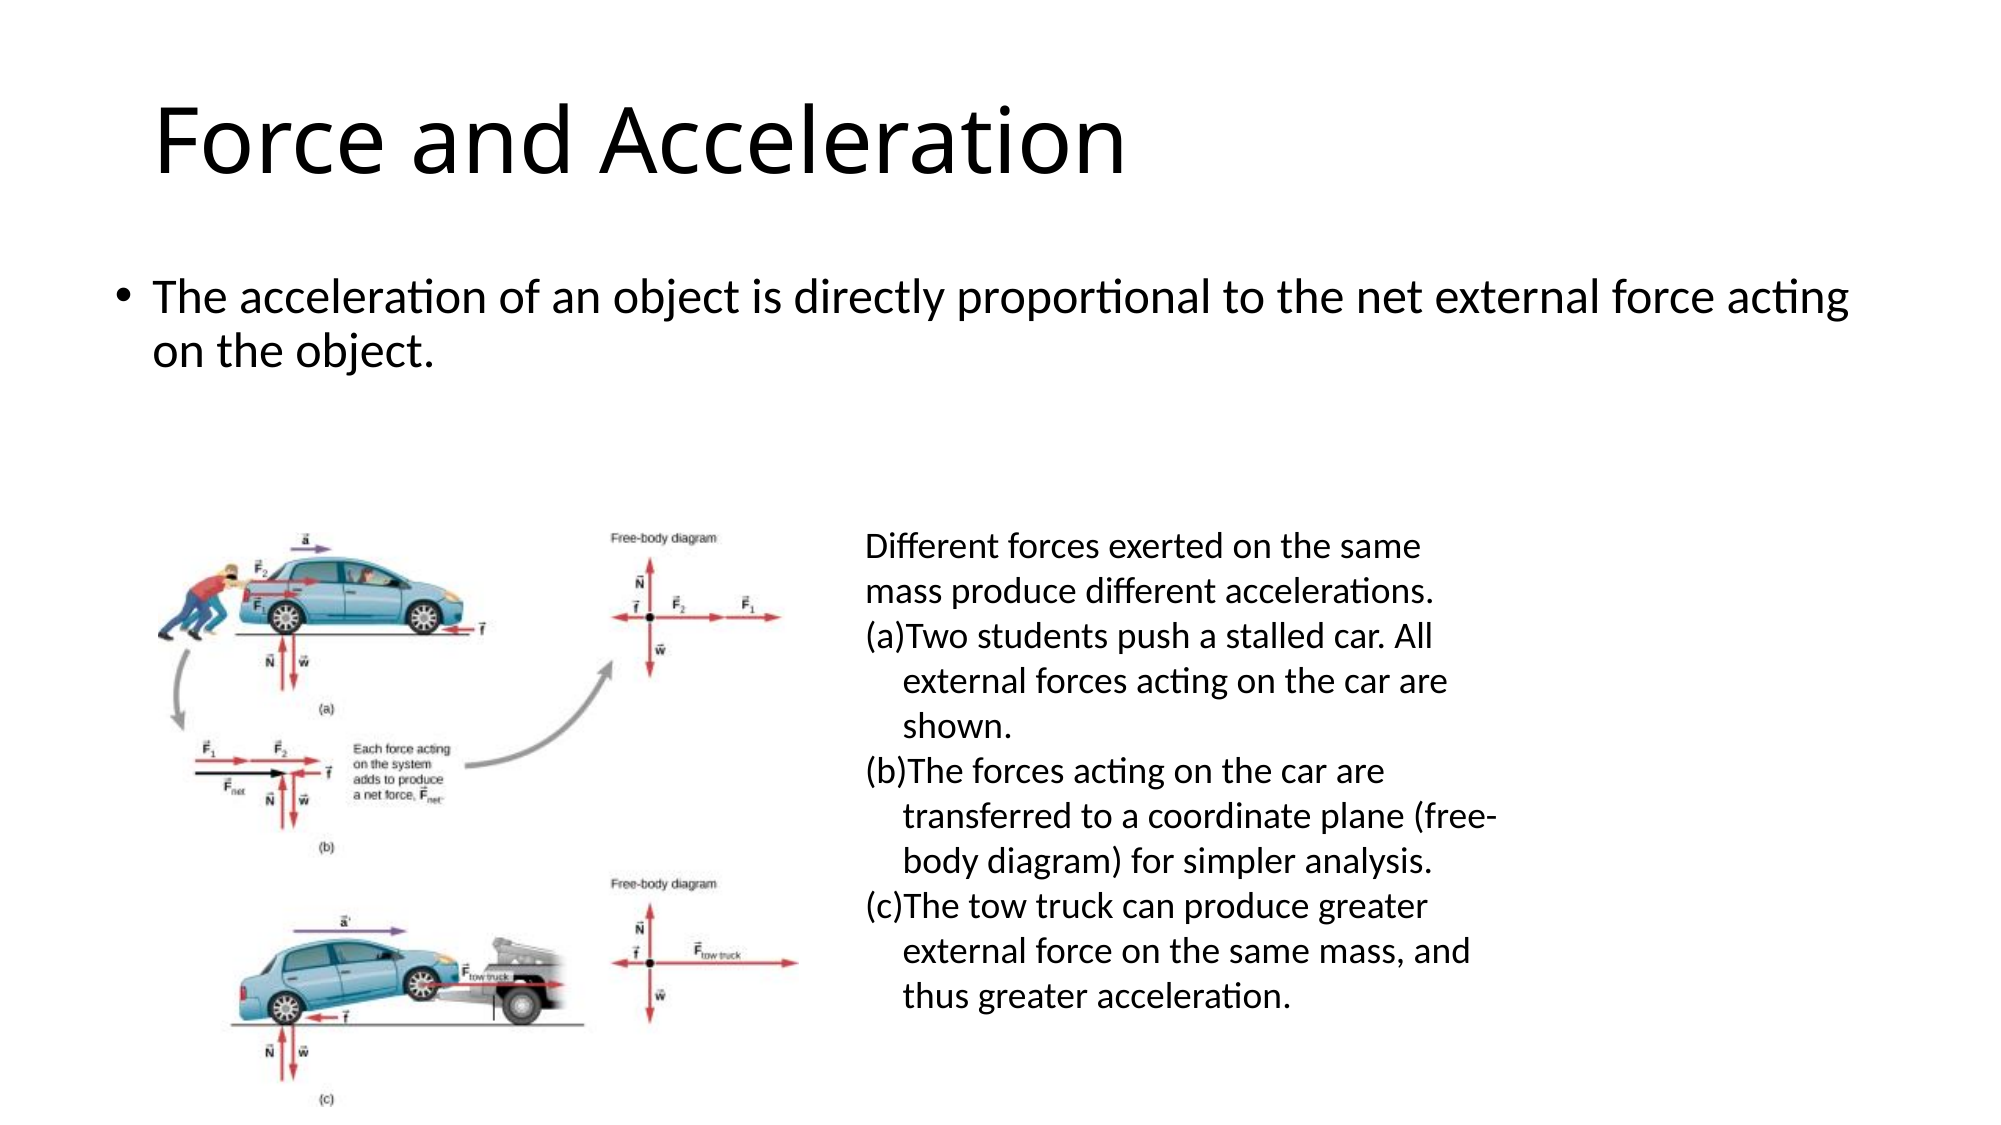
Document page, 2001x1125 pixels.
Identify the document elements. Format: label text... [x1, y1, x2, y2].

text_box Different forces exerted on the same mass produce different accelerations. Two students push a stalled car. All external forces acting on the car are shown. The forces acting on the car are transferred to a coordinate plane (free-body diagram) for simpler analysis. The tow truck can produce greater external force on the same mass, and thus greater acceleration. [850, 513, 1522, 1024]
title Force and Acceleration [137, 59, 1863, 262]
picture [0, 532, 1140, 1107]
list The acceleration of an object is directly proportional to the net external force acting on the object. [99, 262, 1900, 450]
